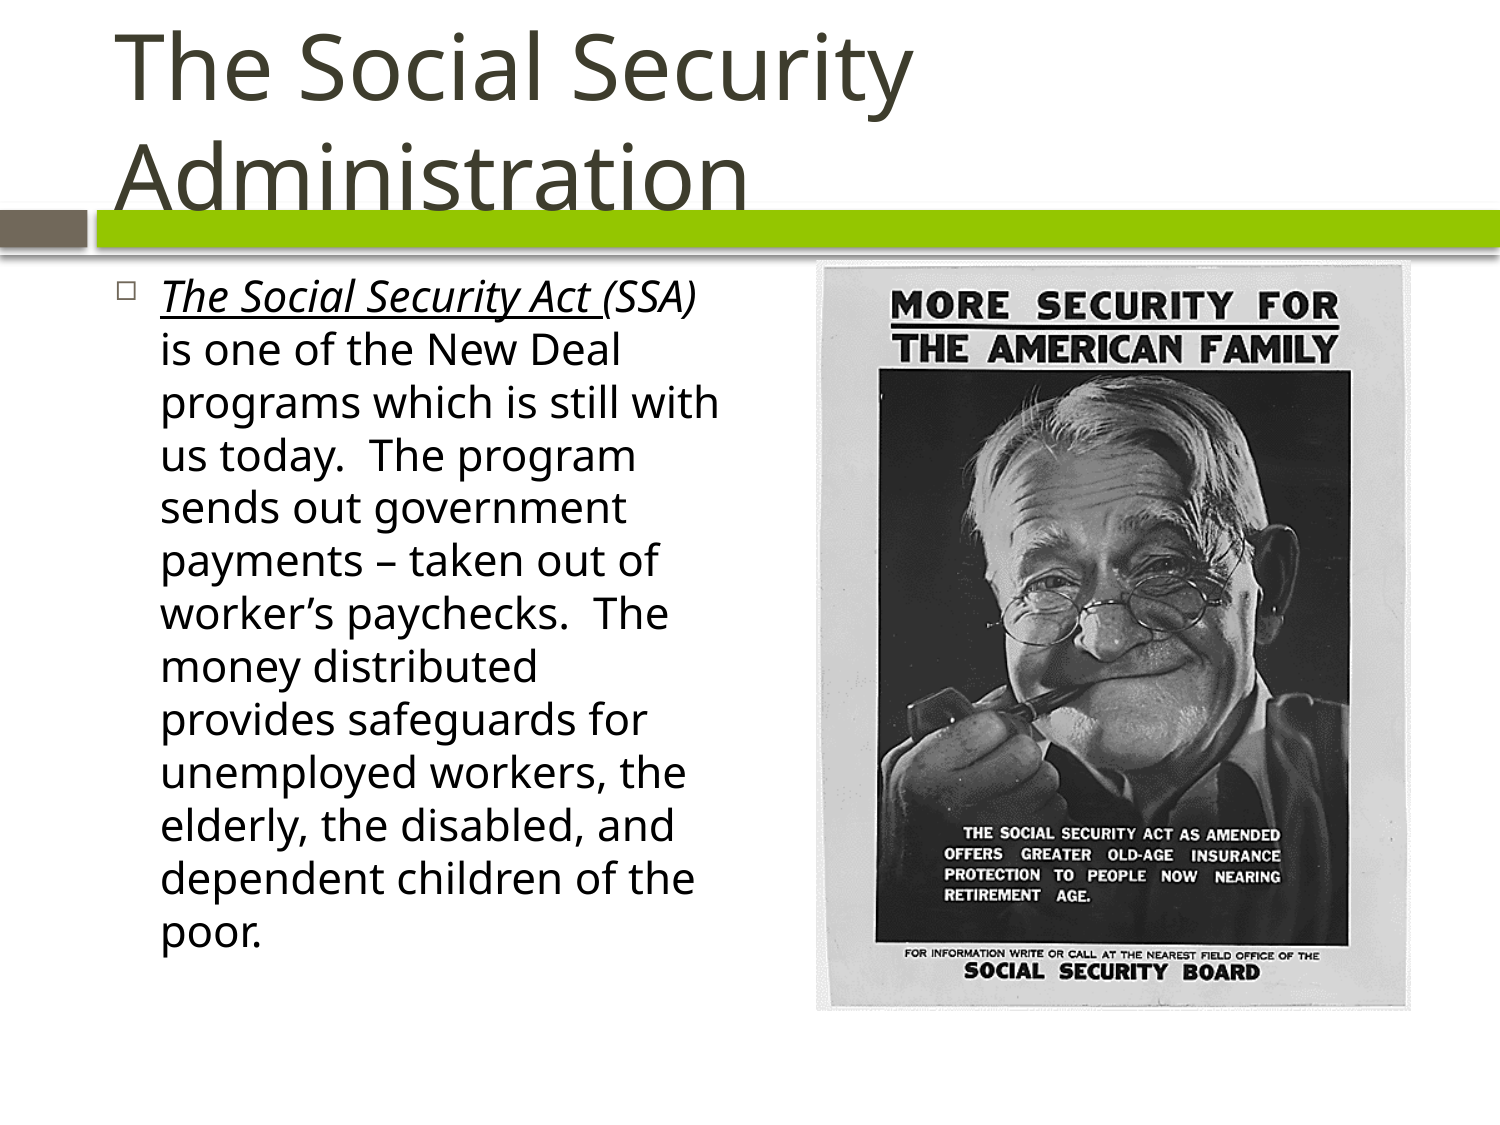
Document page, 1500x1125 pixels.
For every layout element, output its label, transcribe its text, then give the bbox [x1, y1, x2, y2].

list The Social Security Act (SSA) is one of the New Deal programs which is still with us today. The program sends out government payments – taken out of worker’s paychecks. The money distributed provides safeguards for unemployed workers, the elderly, the disabled, and dependent children of the poor. [99, 260, 738, 1011]
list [815, 260, 1412, 1011]
title The Social Security Administration [99, 37, 1438, 200]
